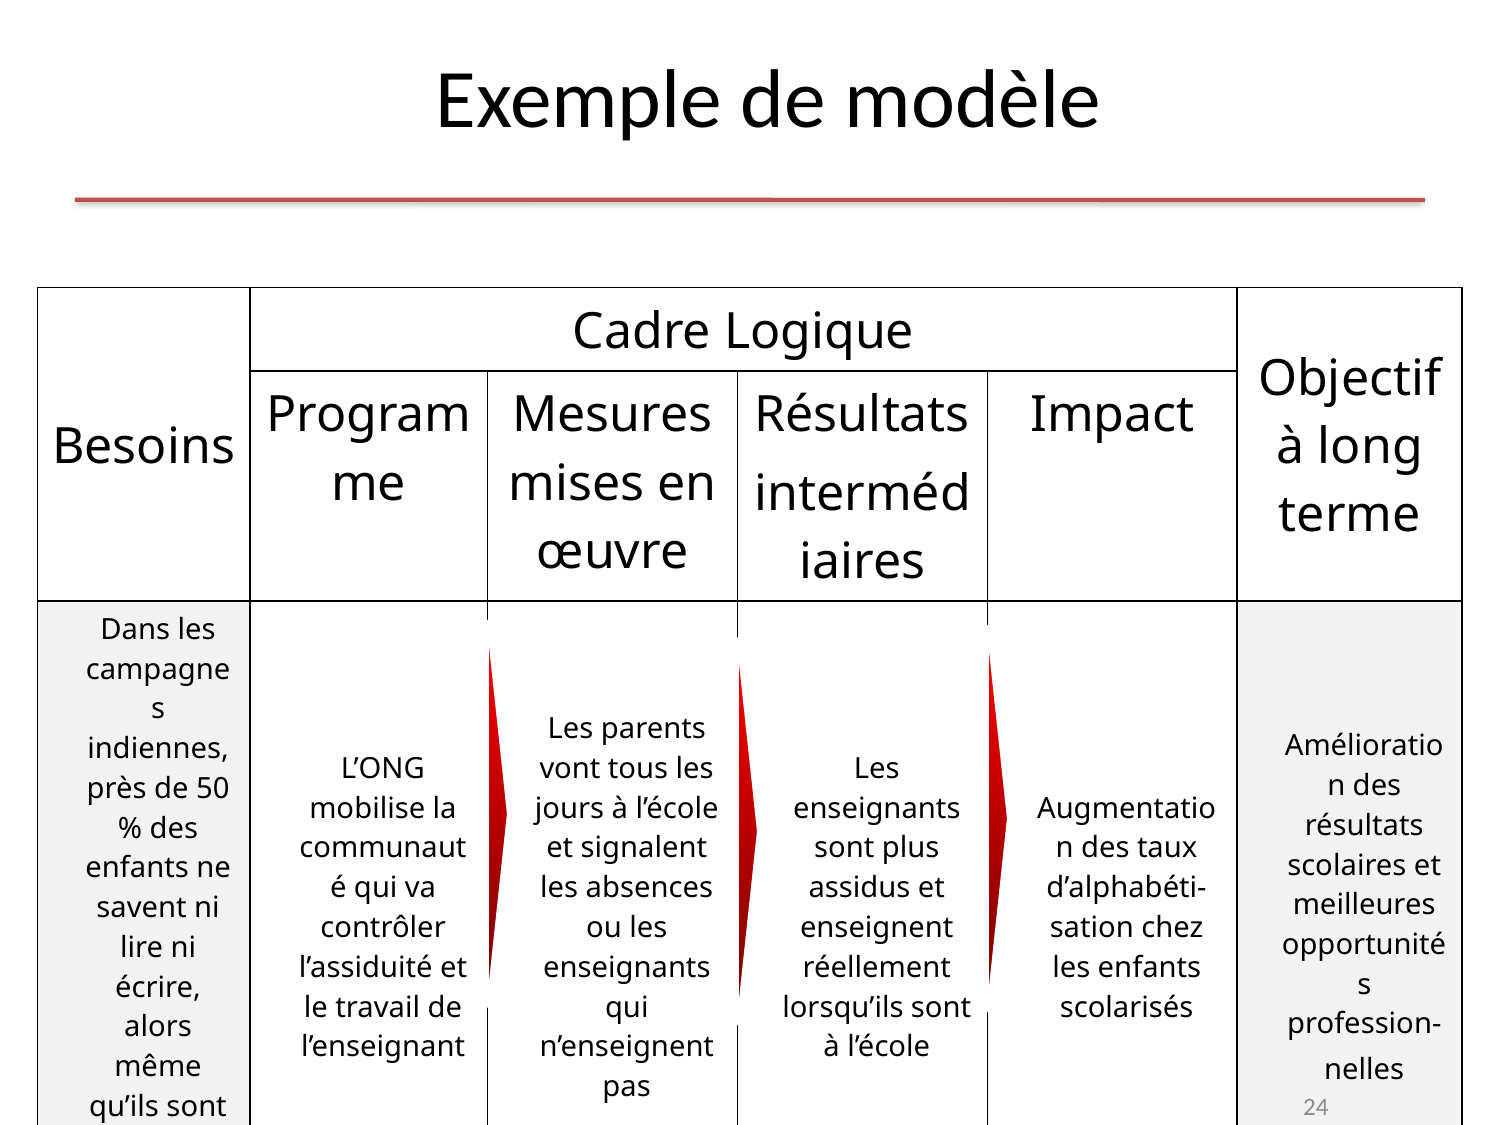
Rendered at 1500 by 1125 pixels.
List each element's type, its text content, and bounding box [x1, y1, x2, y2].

table_cell Augmentation des taux d’alphabéti-sation chez les enfants scolarisés [988, 602, 1236, 1125]
table_cell Les enseignants sont plus assidus et enseignent réellement lorsqu’ils sont à l’école [738, 602, 987, 1125]
text_box Exemple de modèle [112, 0, 1425, 188]
text_box [737, 637, 759, 1025]
table_header Objectif à long terme [1238, 288, 1461, 600]
table_cell Impact [988, 372, 1236, 600]
table_header Besoins [38, 288, 249, 600]
table_cell Dans les campagnes indiennes, près de 50 % des enfants ne savent ni lire ni écrire, alors même qu’ils sont inscrits à l’école. [38, 602, 249, 1125]
table_cell Les parents vont tous les jours à l’école et signalent les absences ou les enseignants qui n’enseignent pas [488, 602, 737, 1125]
table_header Cadre Logique [251, 288, 1236, 370]
table_cell Amélioration des résultats scolaires et meilleures opportunités profession- nelles [1238, 602, 1461, 1125]
table_cell Résultats intermédiaires [738, 372, 987, 600]
text_box [987, 624, 1009, 1013]
table_cell Mesures mises en œuvre [488, 372, 737, 600]
text_box [487, 619, 509, 1008]
table_cell Programme [251, 372, 487, 600]
slide_number 24 [1149, 1075, 1344, 1125]
table_cell L’ONG mobilise la communauté qui va contrôler l’assiduité et le travail de l’enseignant [251, 602, 487, 1125]
